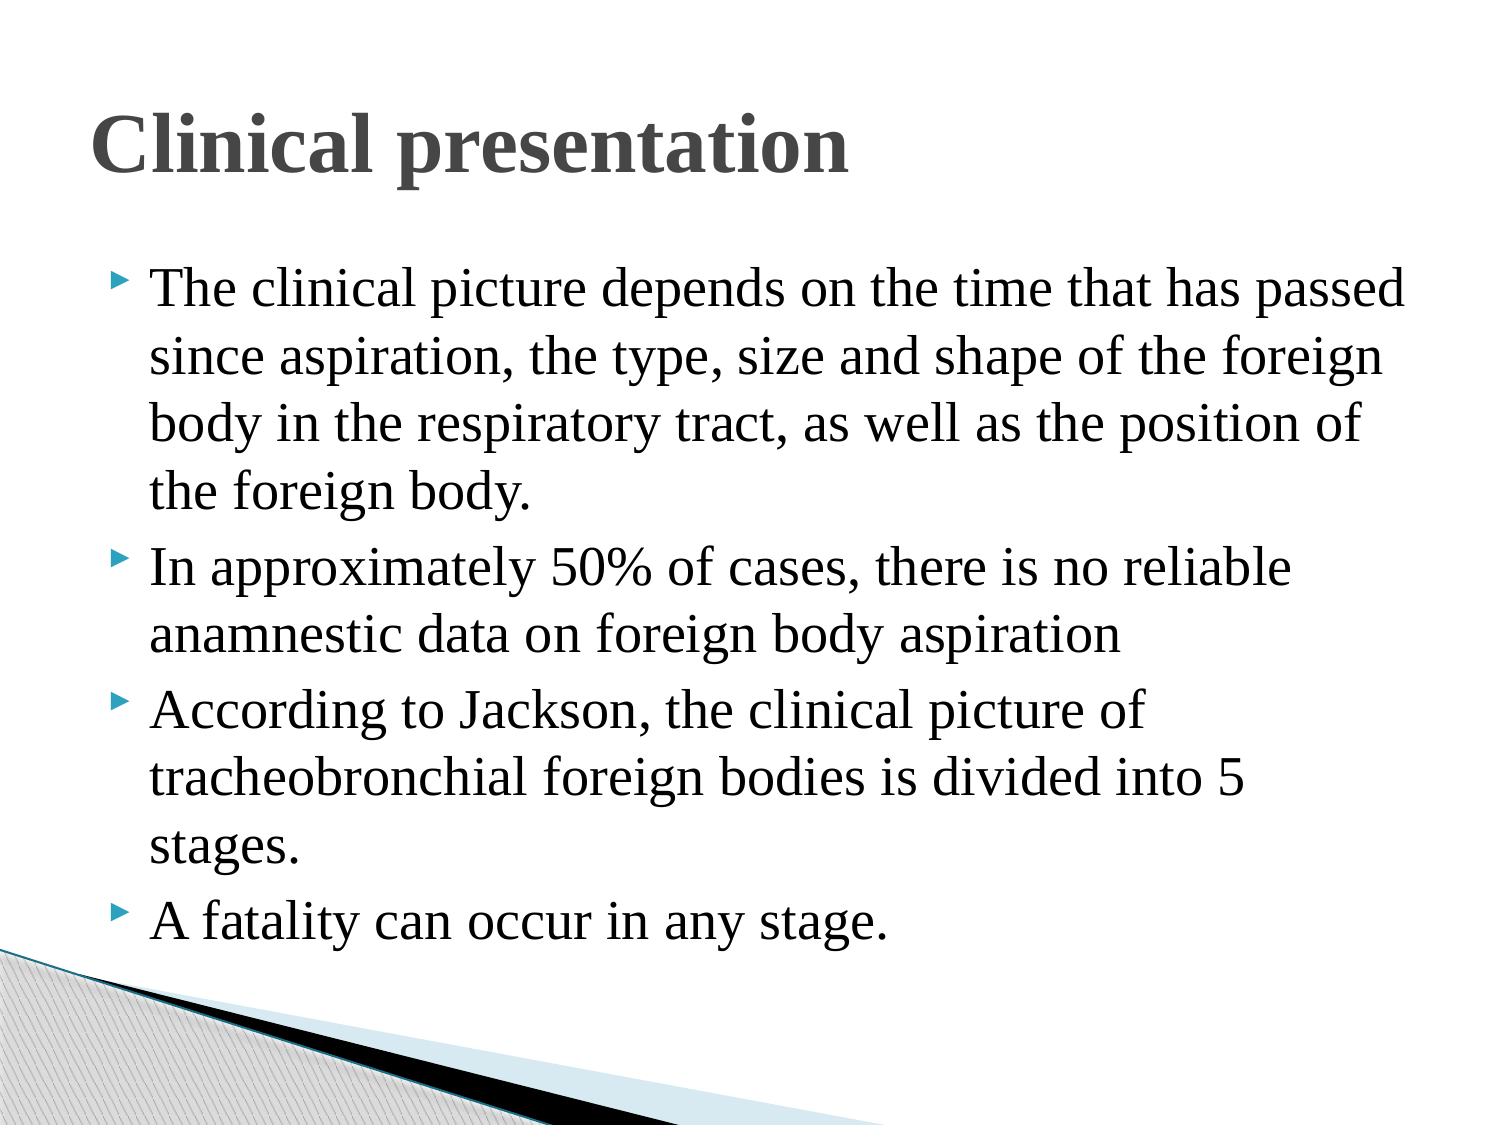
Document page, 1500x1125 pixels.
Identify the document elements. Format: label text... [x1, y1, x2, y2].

list The clinical picture depends on the time that has passed since aspiration, the type, size and shape of the foreign body in the respiratory tract, as well as the position of the foreign body. In approximately 50% of cases, there is no reliable anamnestic data on foreign body aspiration According to Jackson, the clinical picture of tracheobronchial foreign bodies is divided into 5 stages. A fatality can occur in any stage. [75, 243, 1425, 986]
title Clinical presentation [75, 45, 1425, 233]
